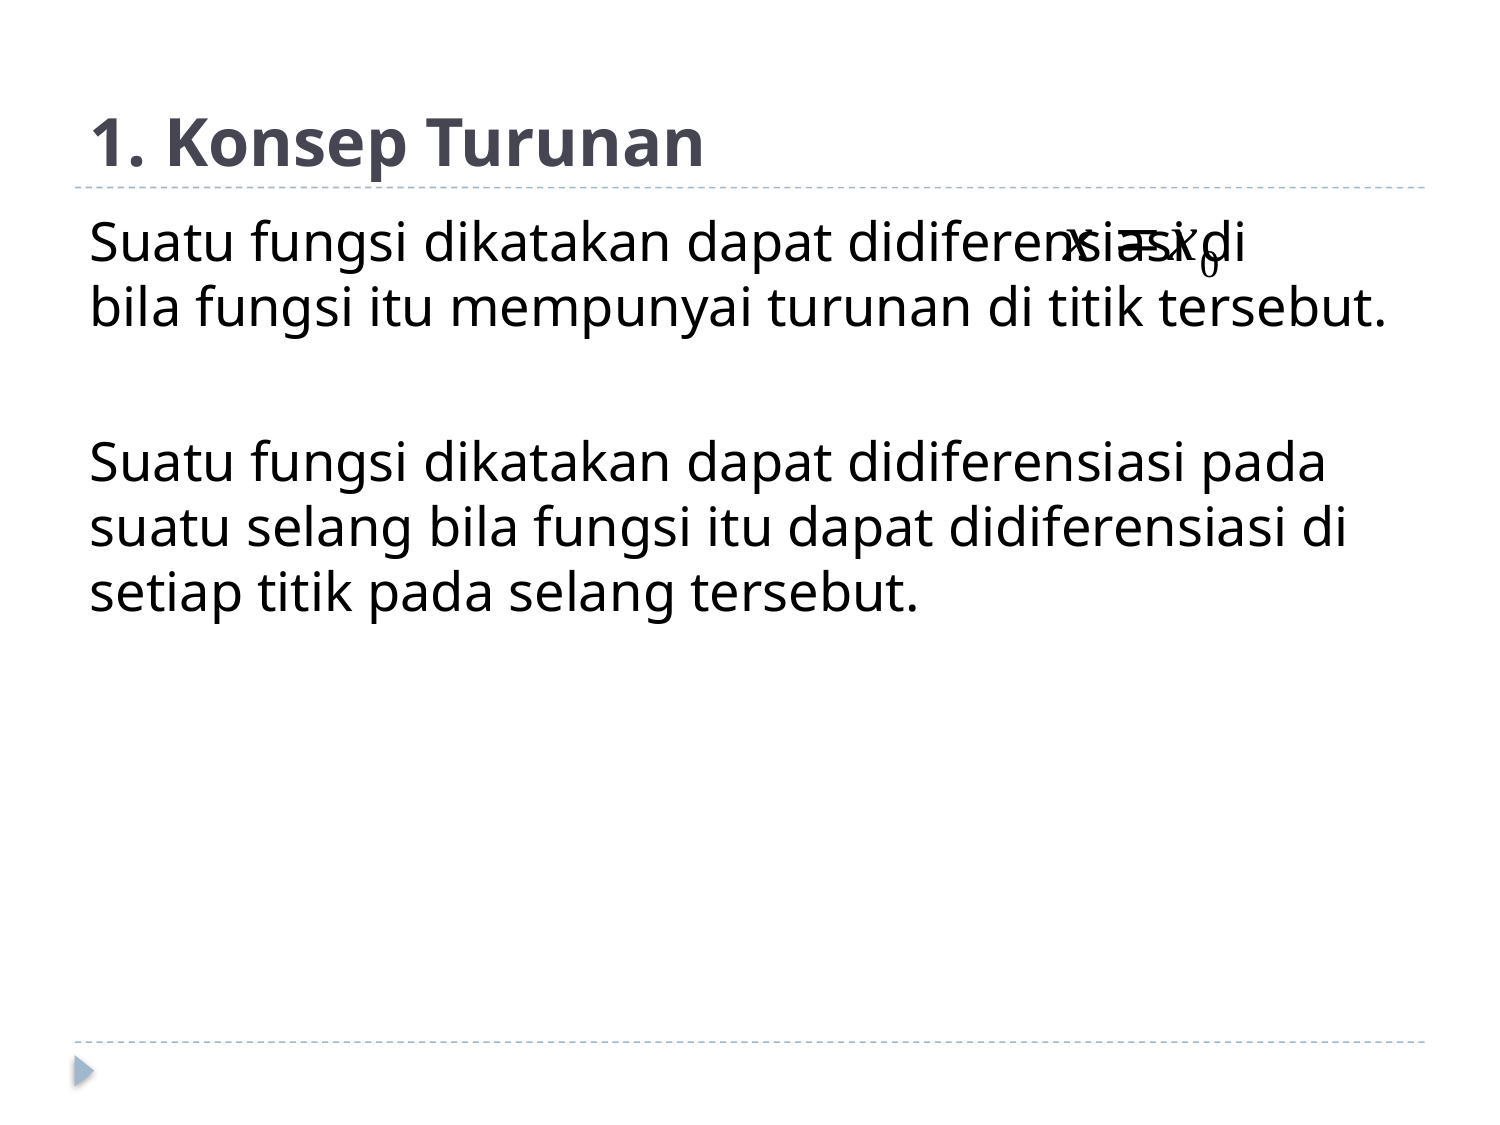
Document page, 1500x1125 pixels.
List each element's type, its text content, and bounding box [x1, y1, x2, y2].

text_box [1049, 193, 1234, 294]
list Suatu fungsi dikatakan dapat didiferensiasi di bila fungsi itu mempunyai turunan di titik tersebut. Suatu fungsi dikatakan dapat didiferensiasi pada suatu selang bila fungsi itu dapat didiferensiasi di setiap titik pada selang tersebut. [75, 200, 1425, 1010]
title 1. Konsep Turunan [75, 24, 1425, 188]
